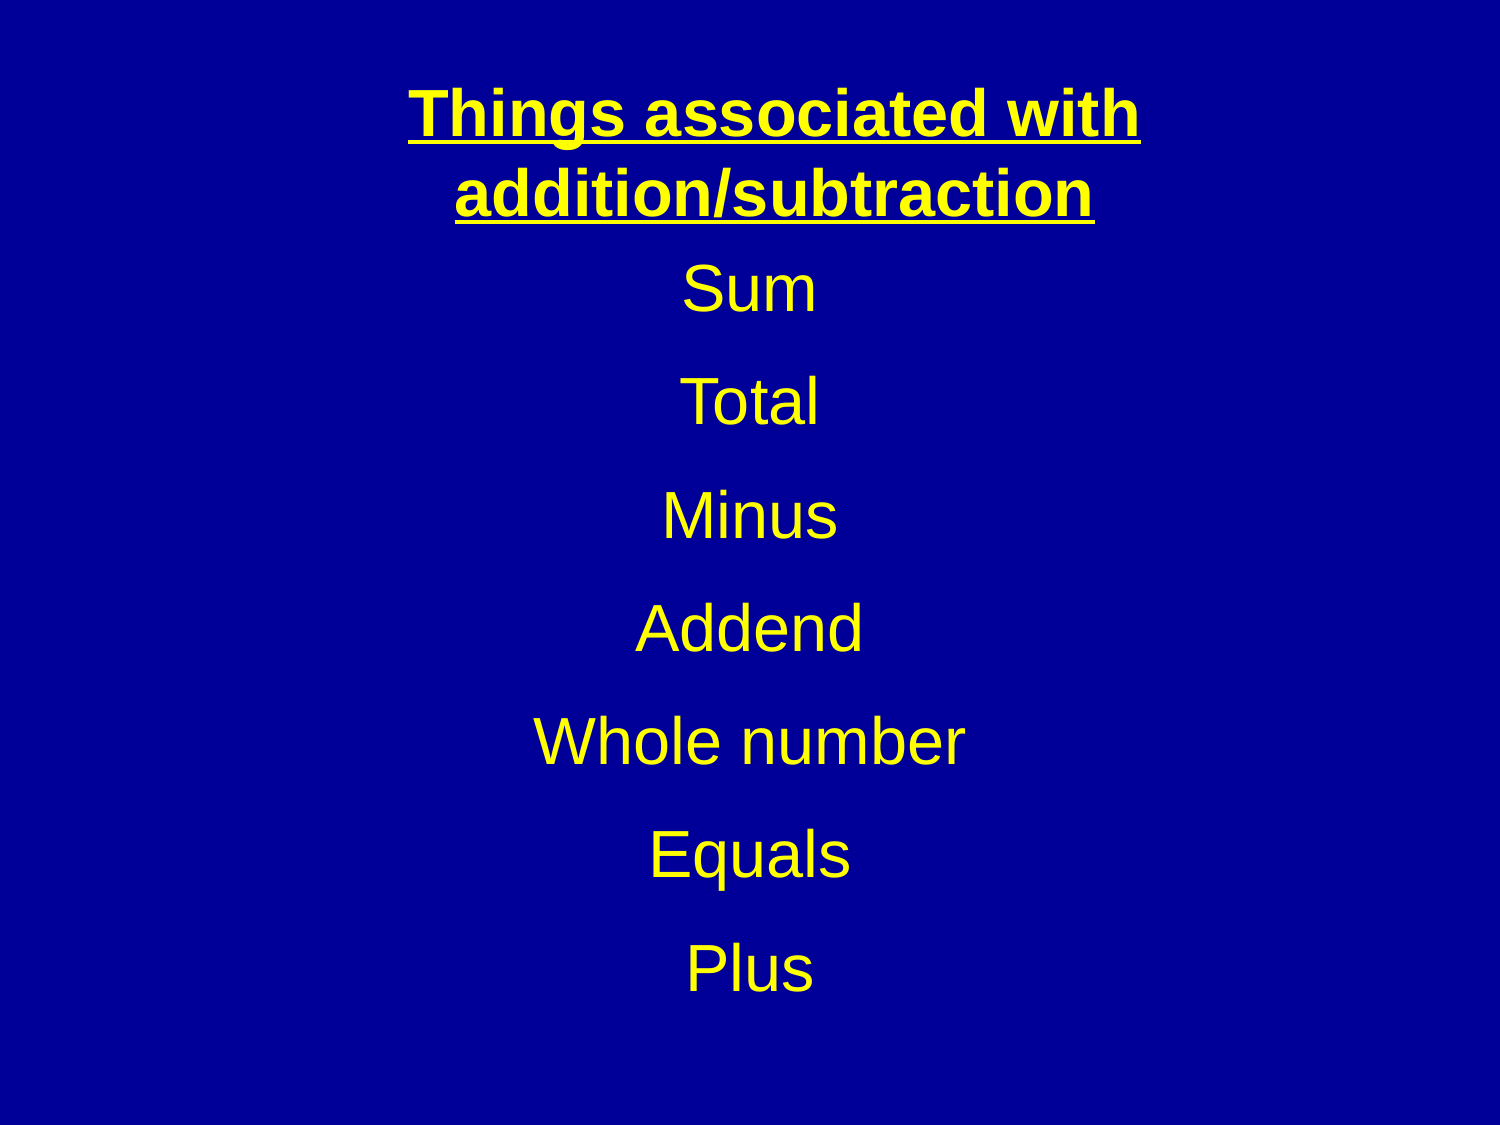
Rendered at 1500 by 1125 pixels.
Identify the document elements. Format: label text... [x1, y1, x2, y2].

text_box Things associated with addition/subtraction [75, 62, 1475, 238]
text_box Sum Total Minus Addend Whole number Equals Plus [50, 237, 1450, 1125]
